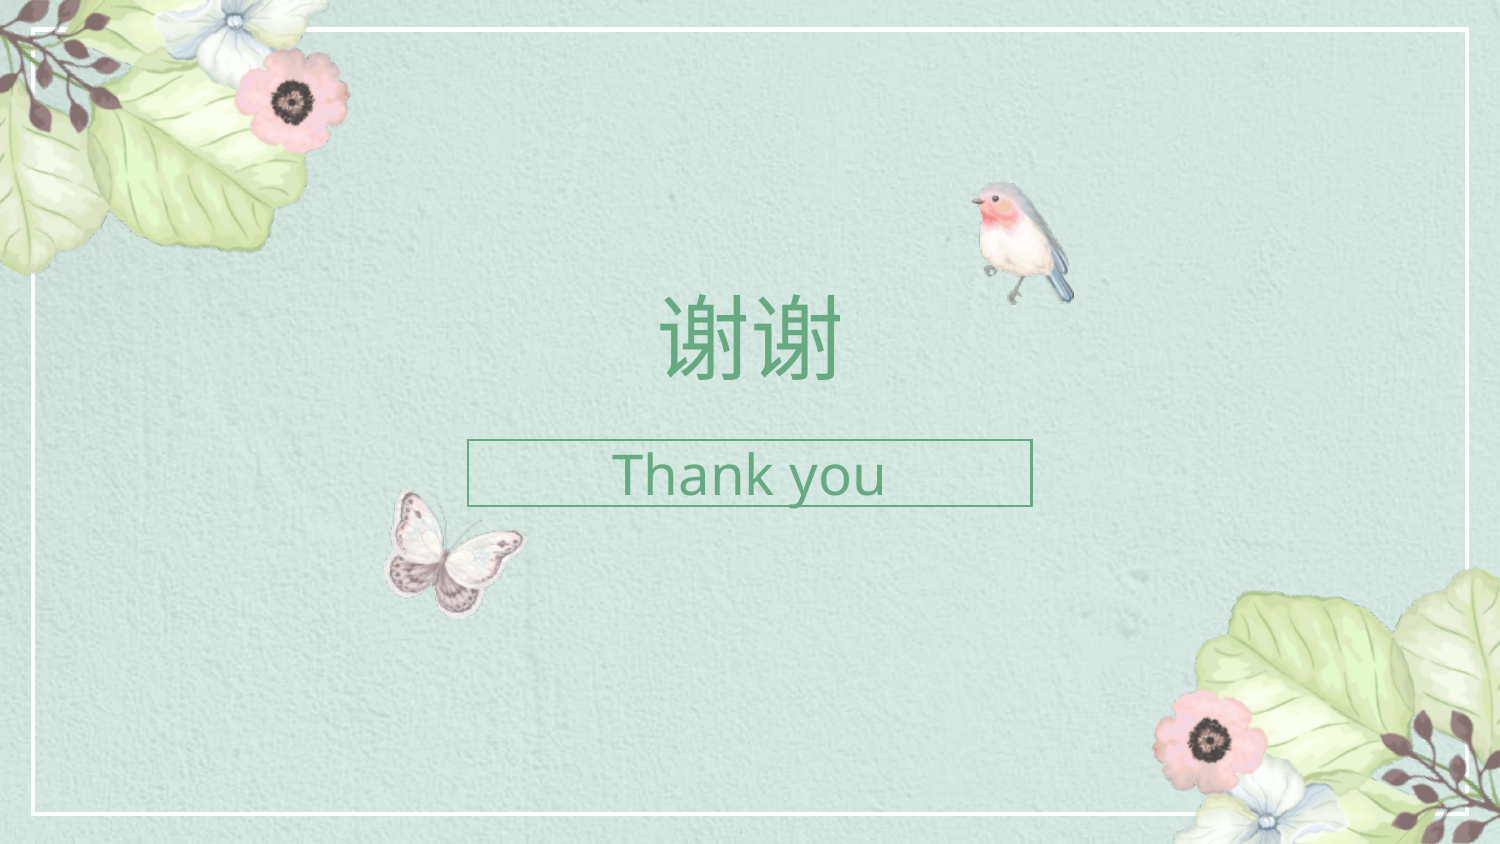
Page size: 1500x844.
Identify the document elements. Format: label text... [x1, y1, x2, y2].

text_box Thank you [467, 439, 1033, 507]
text_box [32, 28, 1468, 815]
picture [0, 0, 1500, 844]
text_box 谢谢 [439, 274, 1061, 399]
